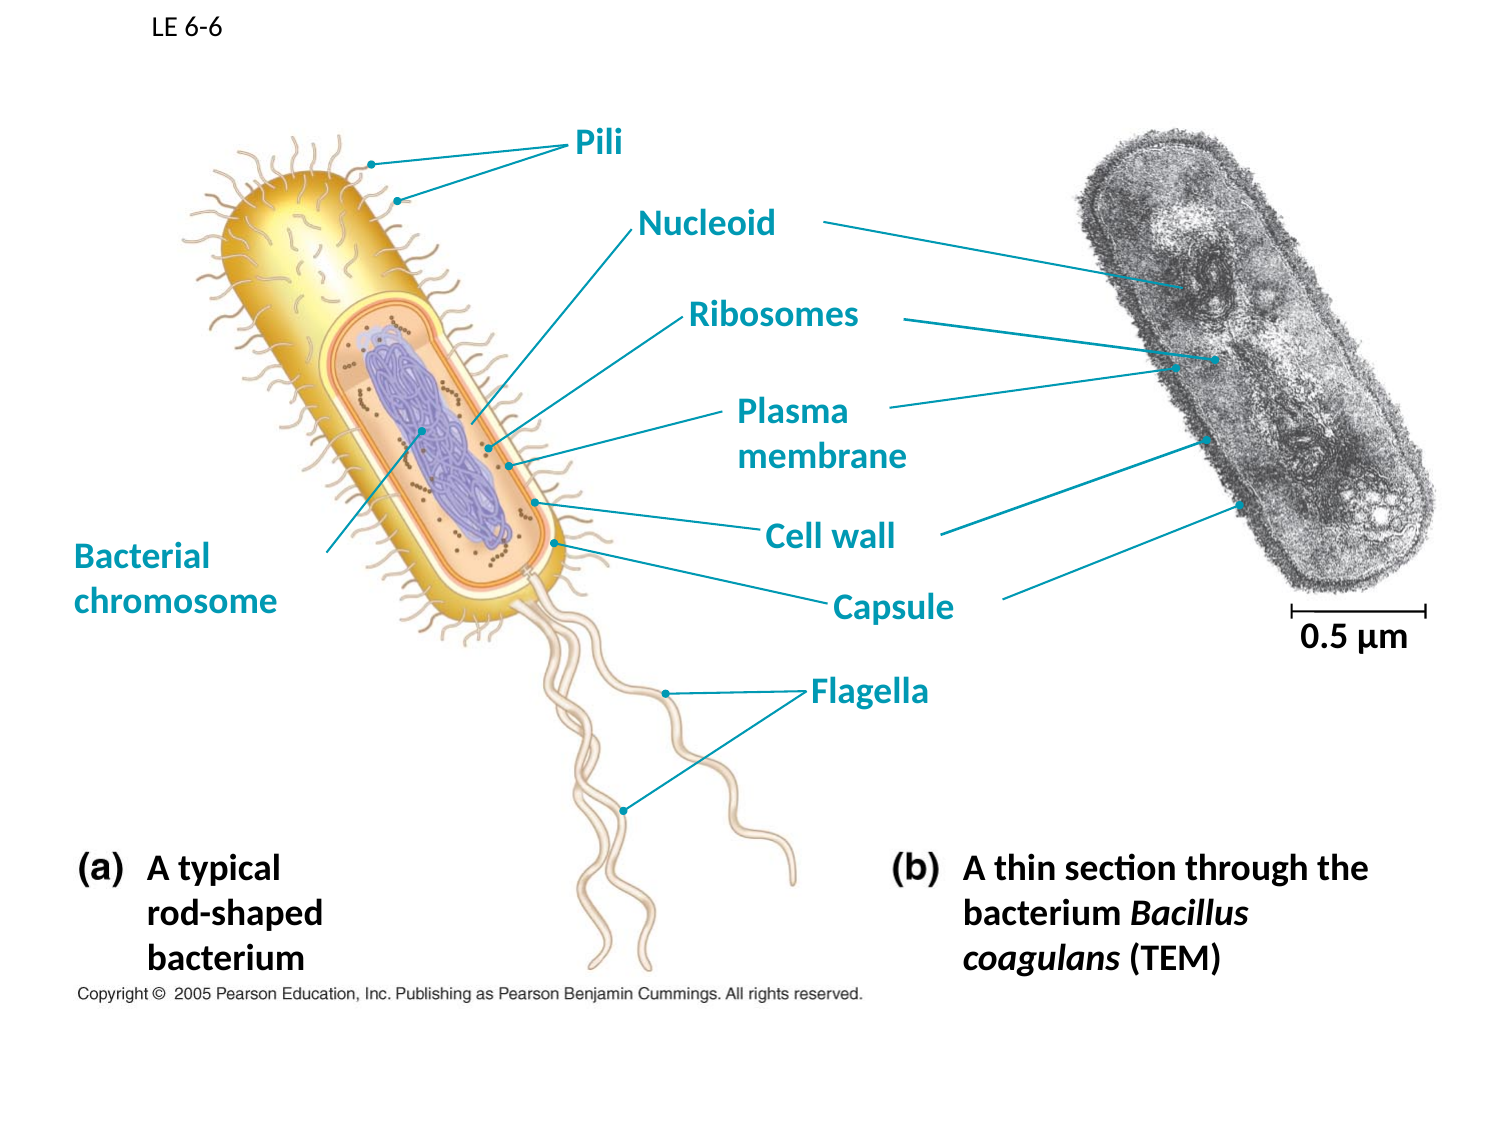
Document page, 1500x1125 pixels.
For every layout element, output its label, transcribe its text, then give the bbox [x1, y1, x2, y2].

picture [49, 112, 1451, 1013]
title LE 6-6 [24, 0, 350, 50]
